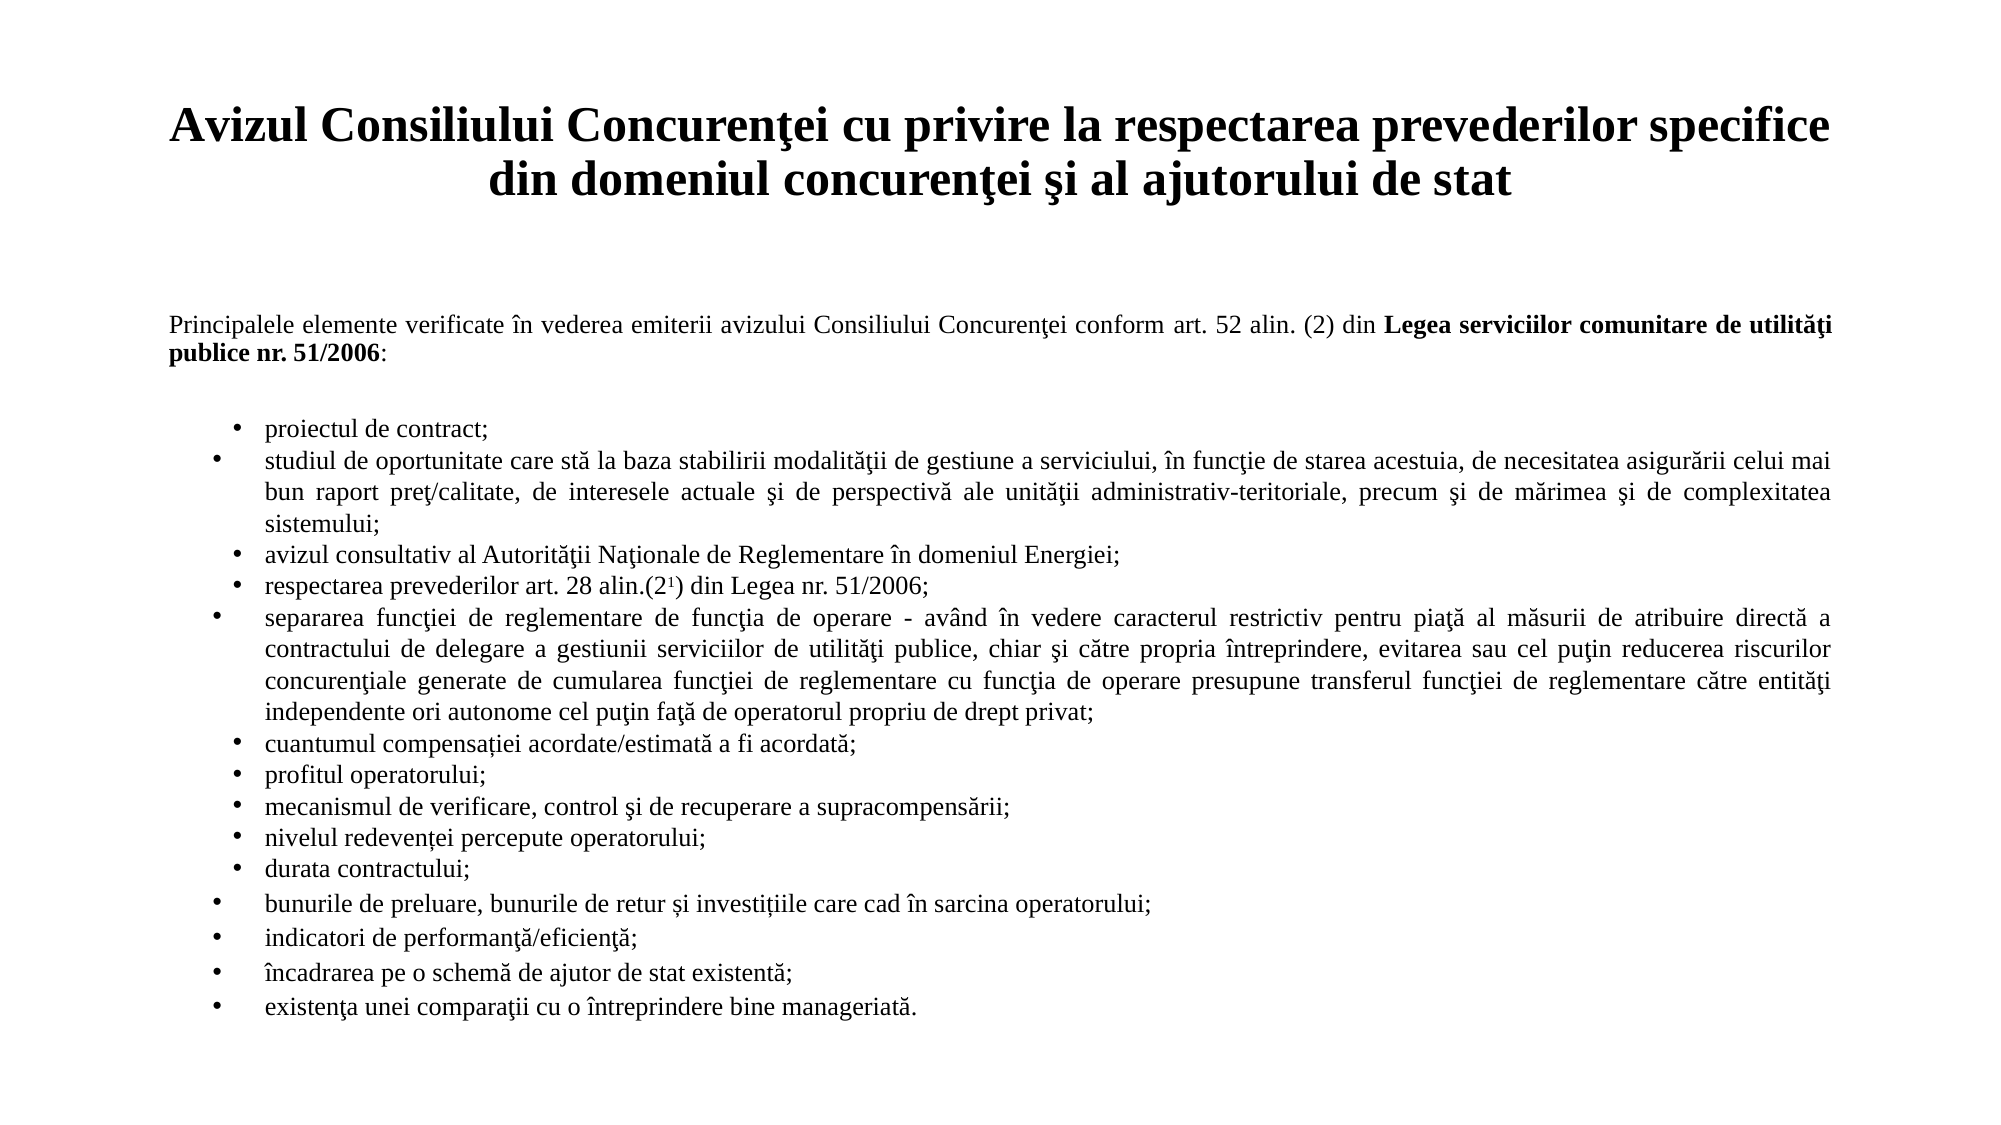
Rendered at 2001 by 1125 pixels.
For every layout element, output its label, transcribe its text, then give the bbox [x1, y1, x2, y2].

title Avizul Consiliului Concurenţei cu privire la respectarea prevederilor specifice din domeniul concurenţei şi al ajutorului de stat [153, 75, 1848, 229]
list Principalele elemente verificate în vederea emiterii avizului Consiliului Concurenţei conform art. 52 alin. (2) din Legea serviciilor comunitare de utilităţi publice nr. 51/2006: proiectul de contract; studiul de oportunitate care stă la baza stabilirii modalităţii de gestiune a serviciului, în funcţie de starea acestuia, de necesitatea asigurării celui mai bun raport preţ/calitate, de interesele actuale şi de perspectivă ale unităţii administrativ-teritoriale, precum şi de mărimea şi de complexitatea sistemului; avizul consultativ al Autorităţii Naţionale de Reglementare în domeniul Energiei; respectarea prevederilor art. 28 alin.(21) din Legea nr. 51/2006; separarea funcţiei de reglementare de funcţia de operare - având în vedere caracterul restrictiv pentru piaţă al măsurii de atribuire directă a contractului de delegare a gestiunii serviciilor de utilităţi publice, chiar şi către propria întreprindere, evitarea sau cel puţin reducerea riscurilor concurenţiale generate de cumularea funcţiei de reglementare cu funcţia de operare presupune transferul funcţiei de reglementare către entităţi independente ori autonome cel puţin faţă de operatorul propriu de drept privat; cuantumul compensației acordate/estimată a fi acordată; profitul operatorului; mecanismul de verificare, control şi de recuperare a supracompensării; nivelul redevenței percepute operatorului; durata contractului; bunurile de preluare, bunurile de retur și investițiile care cad în sarcina operatorului; indicatori de performanţă/eficienţă; încadrarea pe o schemă de ajutor de stat existentă; existenţa unei comparaţii cu o întreprindere bine manageriată. [153, 255, 1848, 1033]
